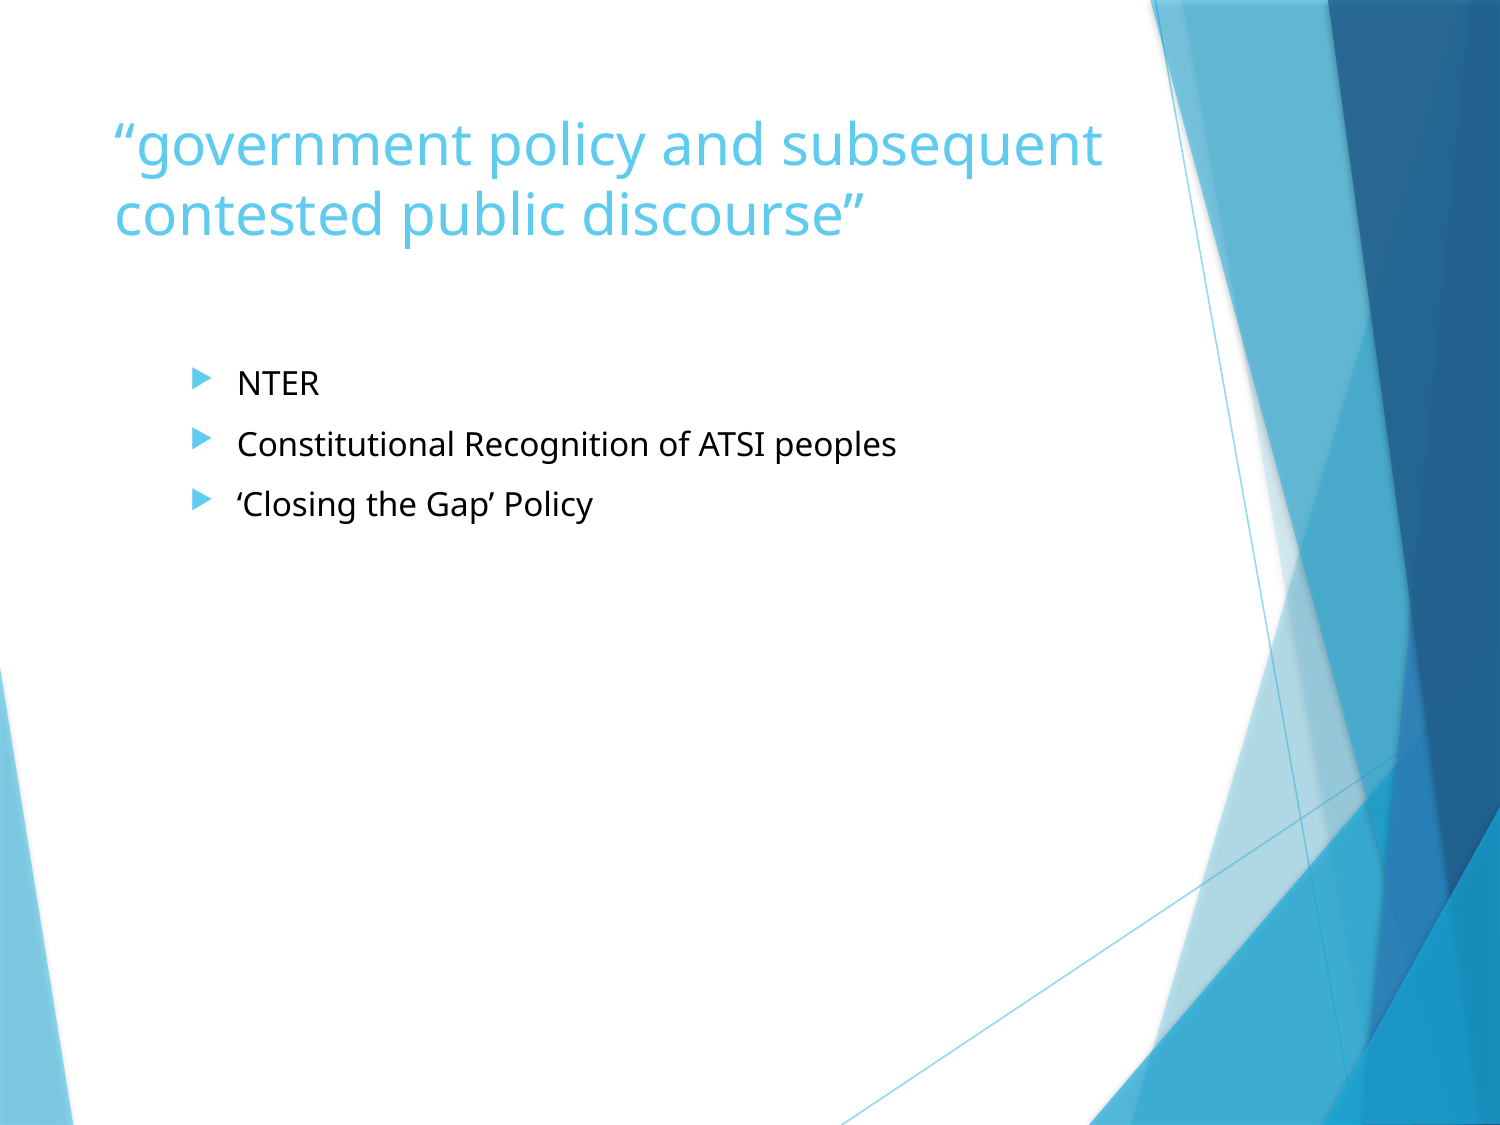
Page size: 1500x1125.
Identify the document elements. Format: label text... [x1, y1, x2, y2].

list NTER Constitutional Recognition of ATSI peoples ‘Closing the Gap’ Policy [99, 354, 1142, 992]
title “government policy and subsequent contested public discourse” [99, 99, 1142, 317]
